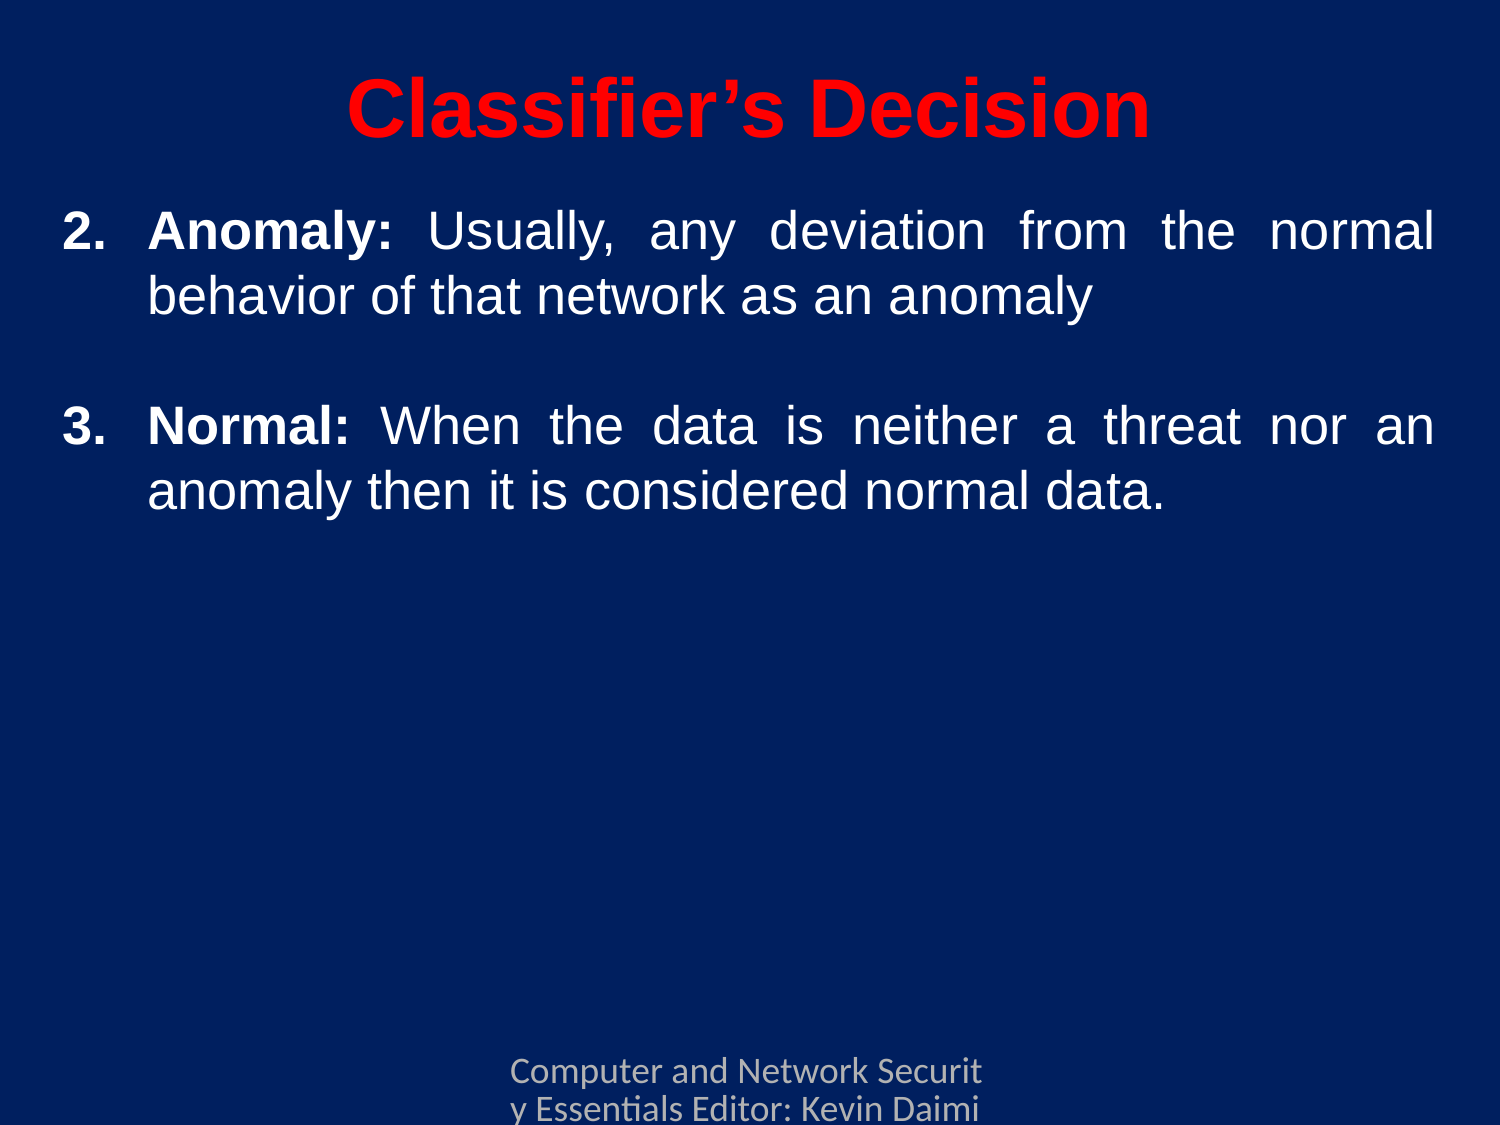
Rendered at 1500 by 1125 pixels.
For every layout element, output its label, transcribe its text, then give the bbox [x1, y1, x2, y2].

list Anomaly: Usually, any deviation from the normal behavior of that network as an anomaly Normal: When the data is neither a threat nor an anomaly then it is considered normal data. [62, 195, 1437, 524]
footer Computer and Network Security Essentials Editor: Kevin Daimi Associate Editors: Guillermo Francia, Levent Ertaul, Luis H. Encinas, Eman El-Sheikh Published by Springer [510, 1046, 990, 1103]
title Classifier’s Decision [44, 53, 1456, 155]
